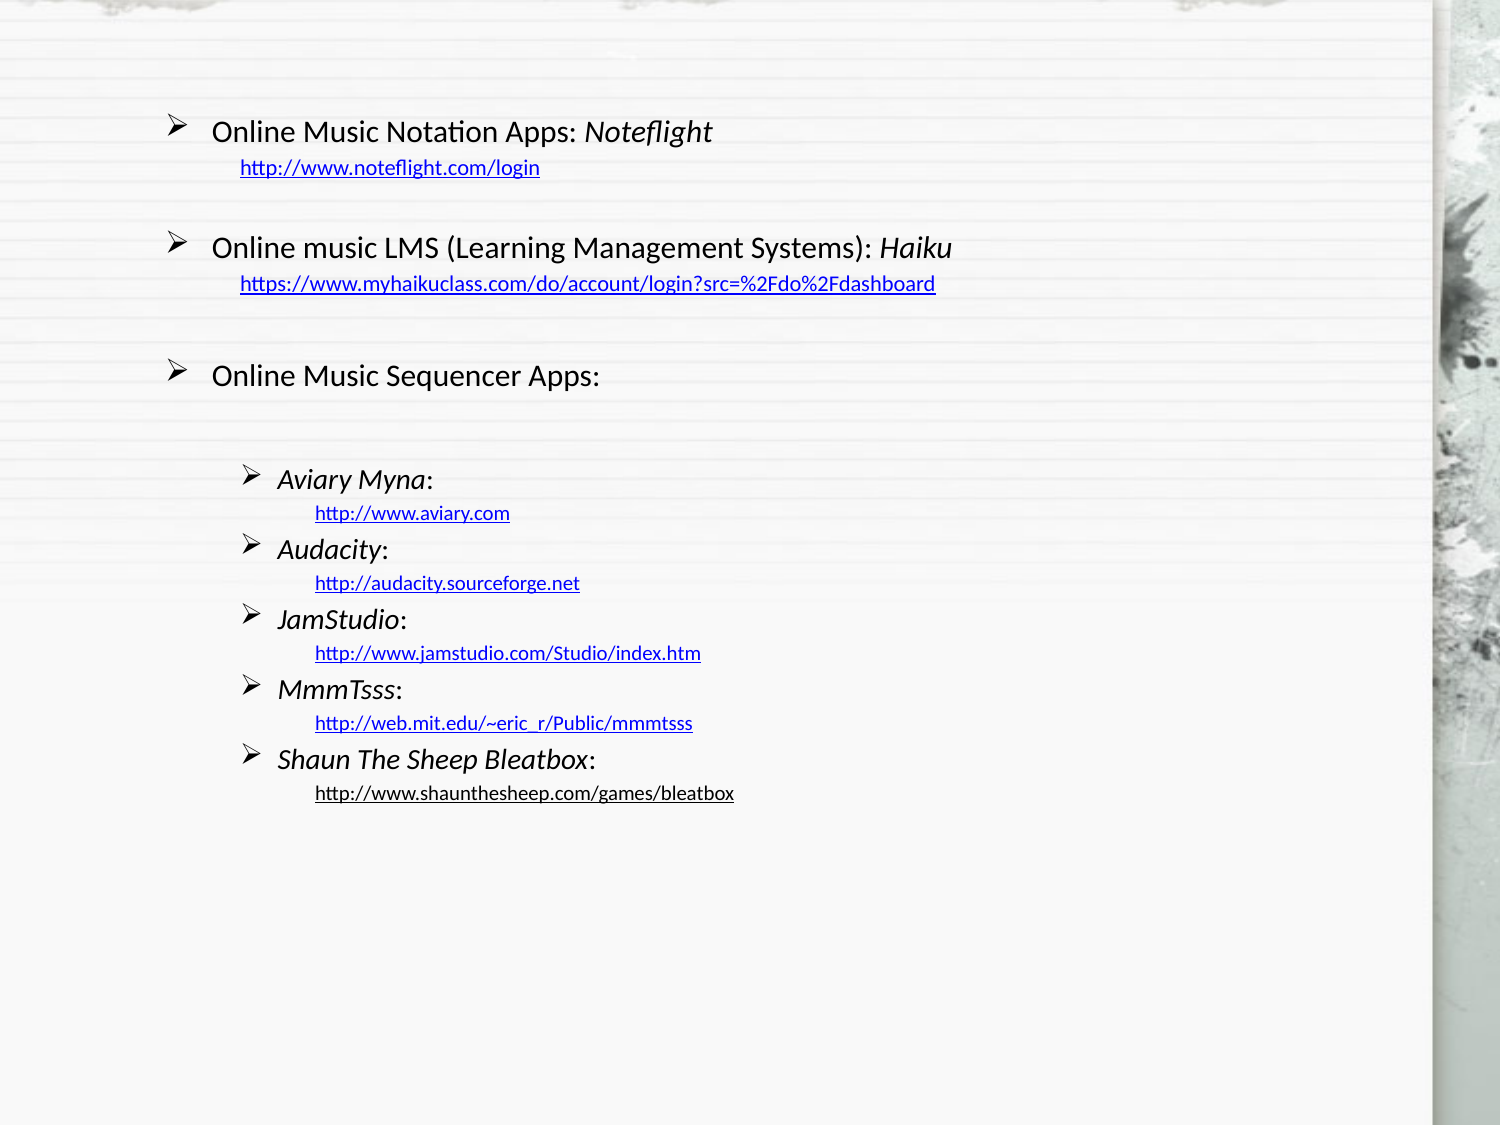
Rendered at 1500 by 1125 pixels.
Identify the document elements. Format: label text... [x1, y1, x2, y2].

list Online Music Notation Apps: Noteflight http://www.noteflight.com/login Online music LMS (Learning Management Systems): Haiku https://www.myhaikuclass.com/do/account/login?src=%2Fdo%2Fdashboard Online Music Sequencer Apps: Aviary Myna: http://www.aviary.com Audacity: http://audacity.sourceforge.net JamStudio: http://www.jamstudio.com/Studio/index.htm MmmTsss: http://web.mit.edu/~eric_r/Public/mmmtsss Shaun The Sheep Bleatbox: http://www.shaunthesheep.com/games/bleatbox [75, 61, 1425, 1069]
picture [0, 0, 1500, 1125]
